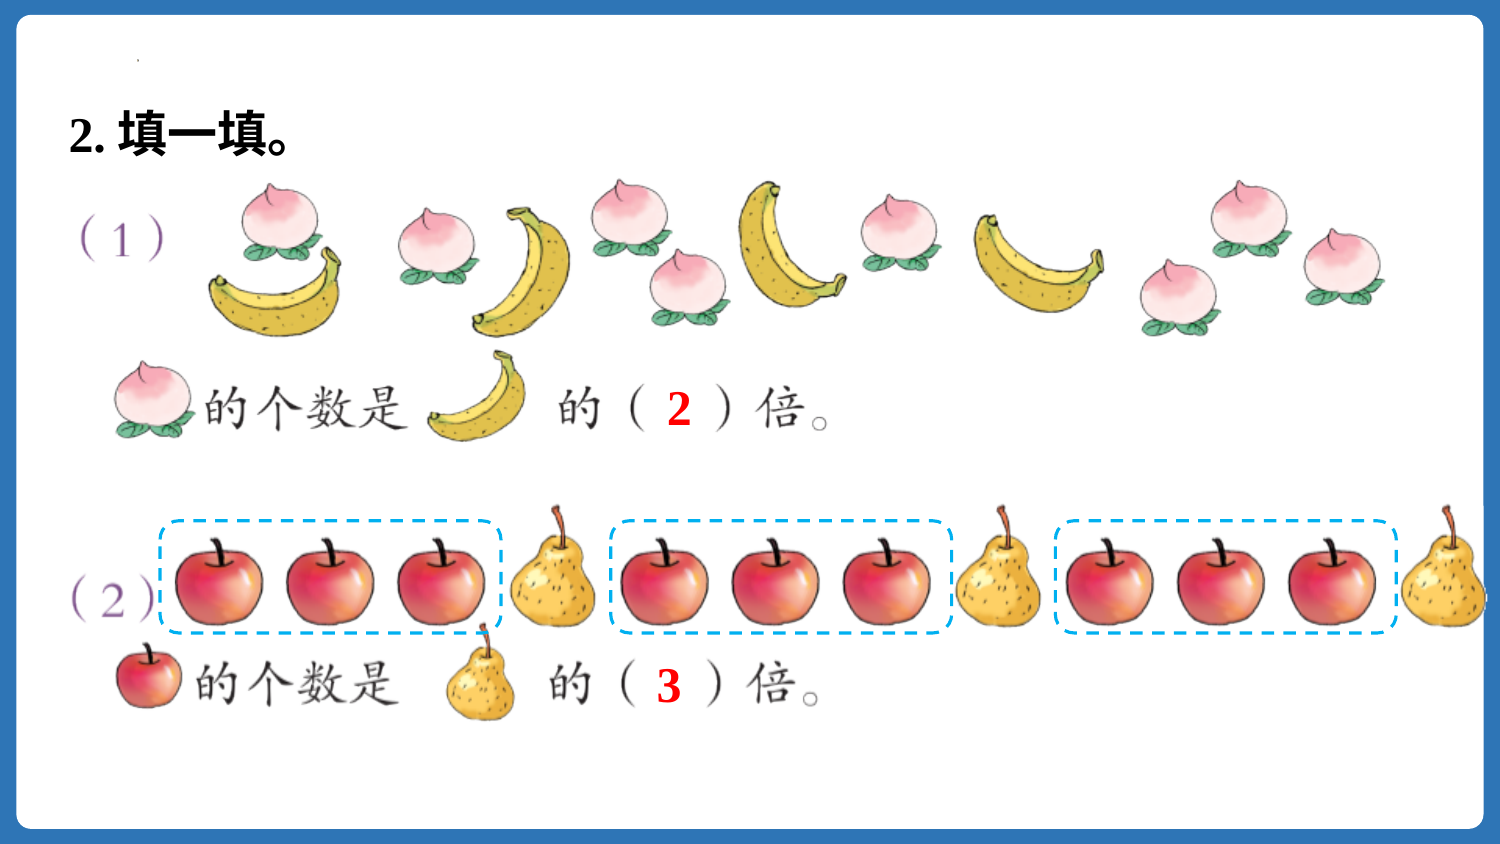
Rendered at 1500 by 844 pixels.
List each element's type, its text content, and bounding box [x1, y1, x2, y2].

text_box [40, 451, 1476, 755]
picture [50, 497, 1500, 755]
picture [59, 158, 1403, 453]
text_box 2.填一填。 [53, 95, 333, 171]
